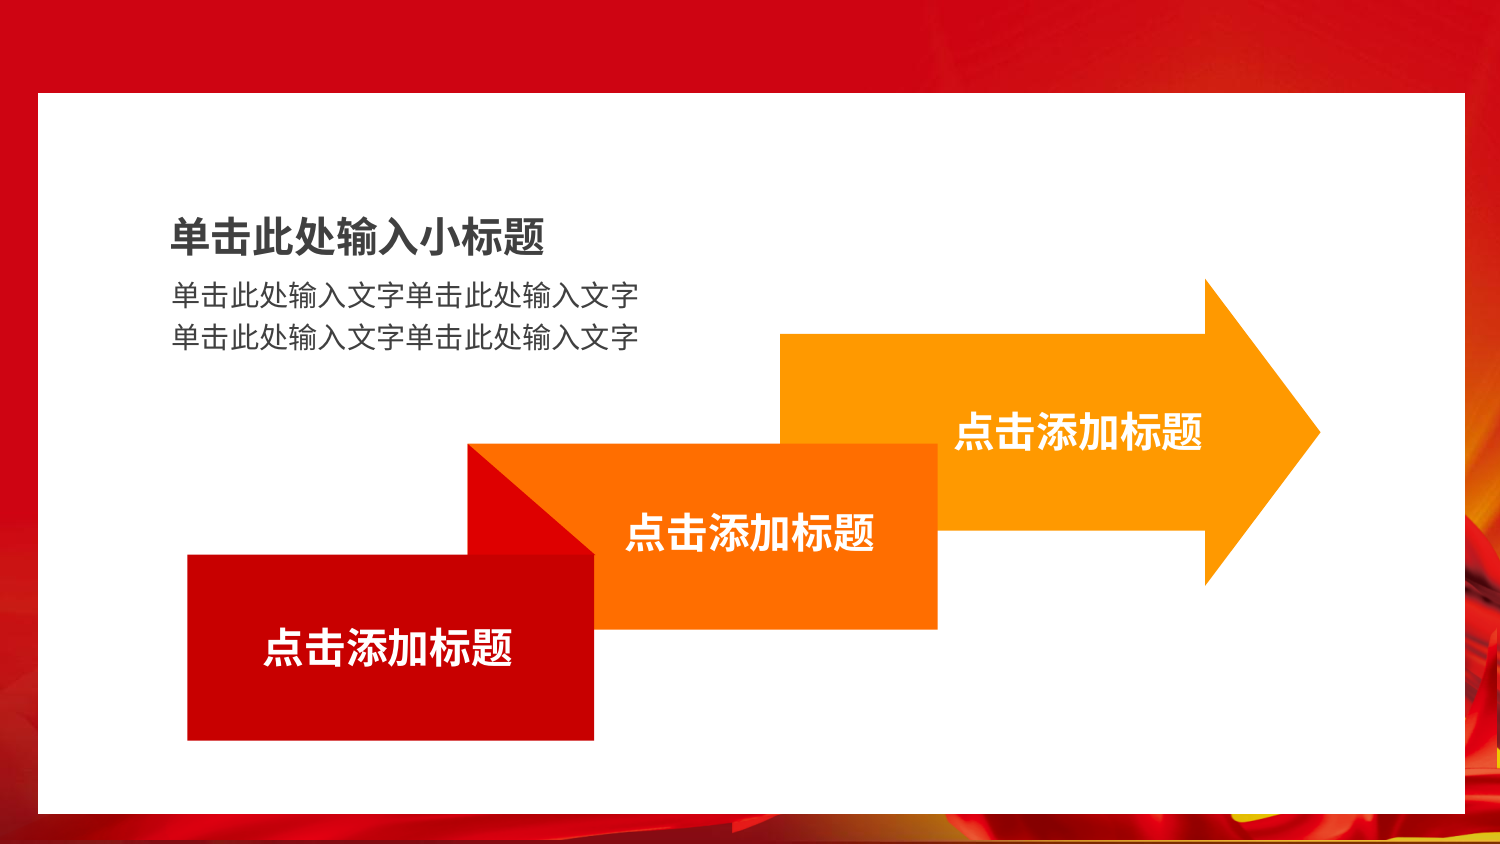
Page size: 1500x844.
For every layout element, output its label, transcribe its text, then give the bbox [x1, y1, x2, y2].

text_box 单击此处输入文字单击此处输入文字 单击此处输入文字单击此处输入文字 [156, 262, 691, 404]
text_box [467, 443, 938, 630]
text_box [780, 278, 1321, 586]
picture [0, 0, 1500, 844]
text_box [187, 554, 595, 741]
text_box 单击此处输入小标题 [169, 200, 580, 260]
title [0, 45, 1294, 208]
